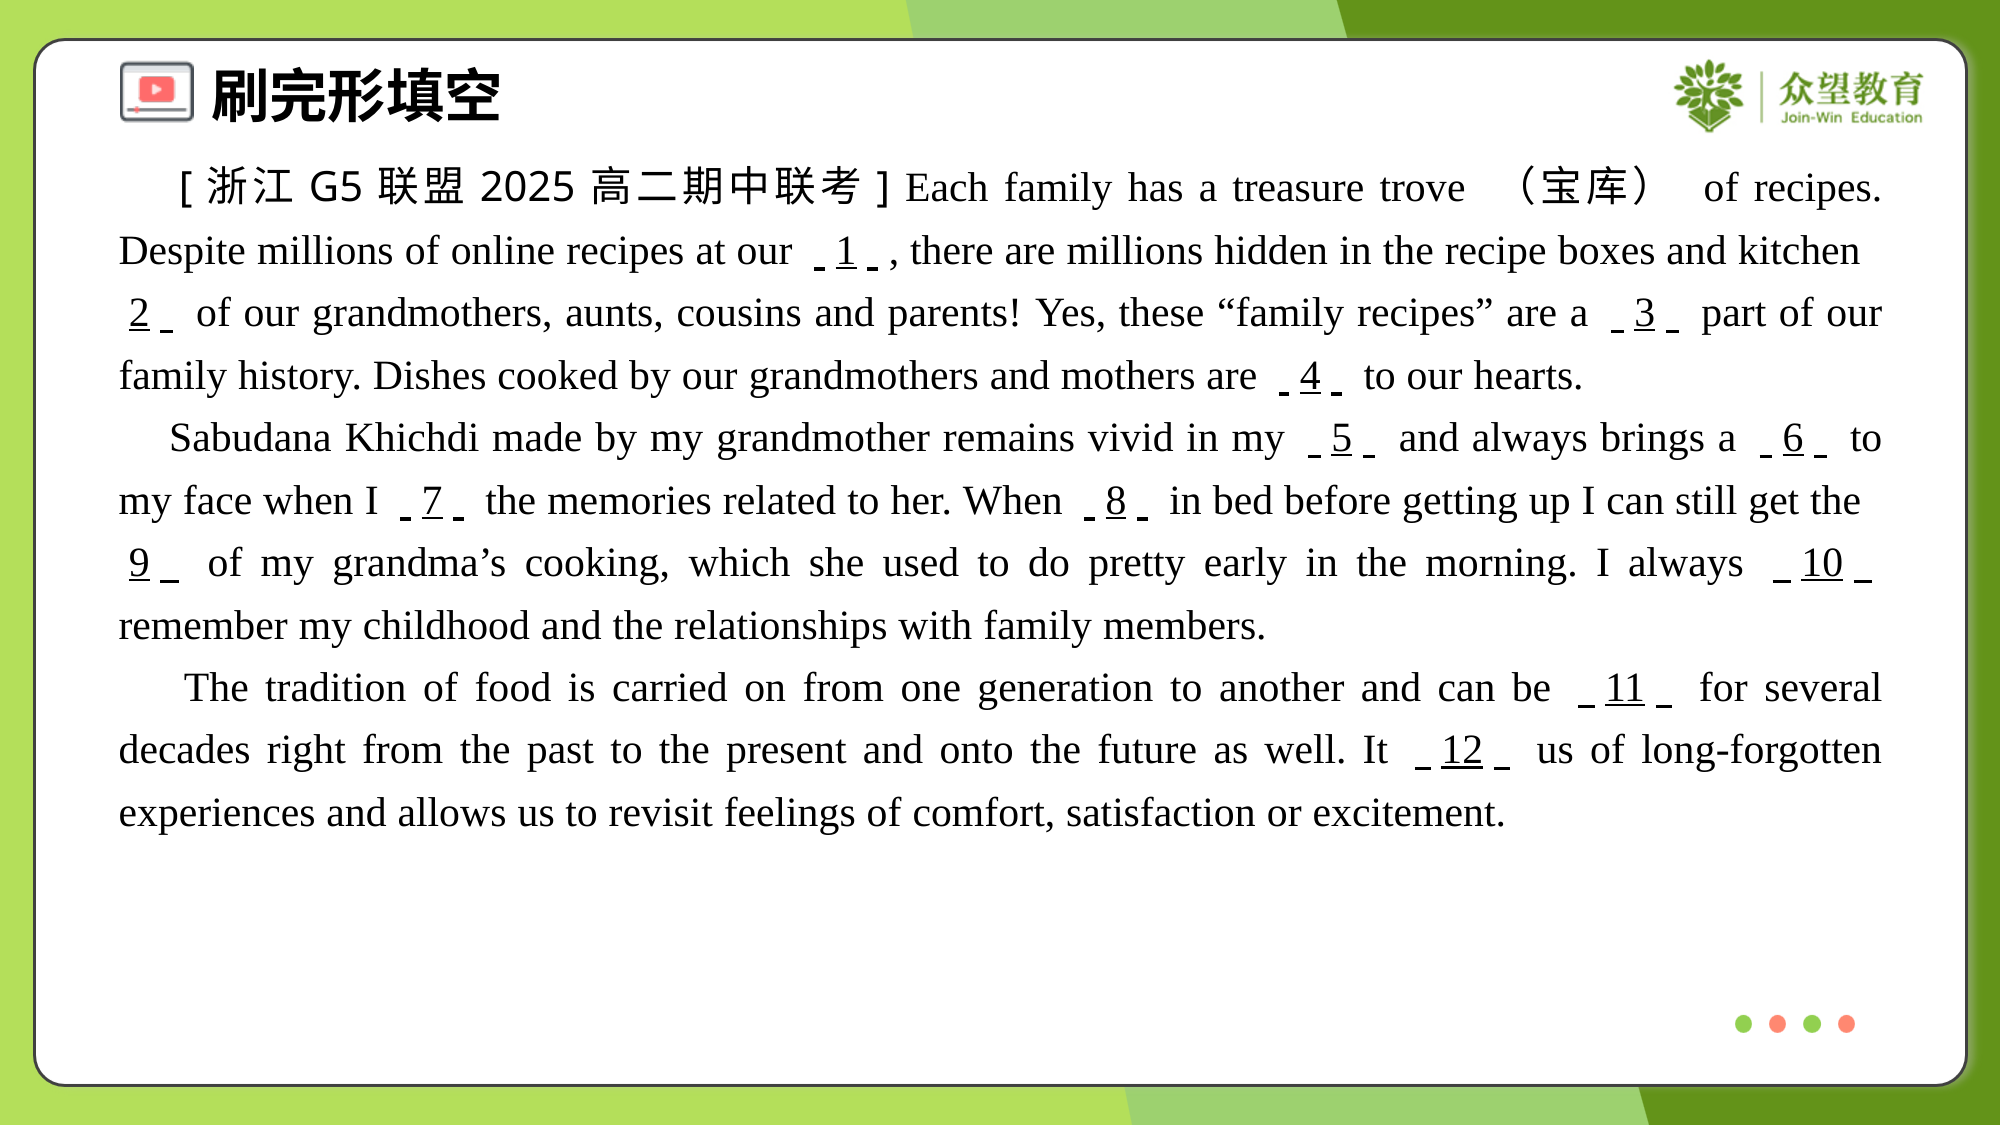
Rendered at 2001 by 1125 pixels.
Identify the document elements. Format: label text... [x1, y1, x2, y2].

text_box [浙江G5联盟2025高二期中联考] Each family has a treasure trove （宝库） of recipes. Despite millions of online recipes at our . .1. ., there are millions hidden in the recipe boxes and kitchen . .2. . of our grandmothers, aunts, cousins and parents! Yes, these “family recipes” are a . .3. . part of our family history. Dishes cooked by our grandmothers and mothers are . .4. . to our hearts. Sabudana Khichdi made by my grandmother remains vivid in my . .5. . and always brings a . .6. . to my face when I . .7. . the memories related to her. When . .8. . in bed before getting up I can still get the . .9. . of my grandma’s cooking, which she used to do pretty early in the morning. I always . .10. . remember my childhood and the relationships with family members. The tradition of food is carried on from one generation to another and can be . .11. . for several decades right from the past to the present and onto the future as well. It . .12. . us of long-forgotten experiences and allows us to revisit feelings of comfort, satisfaction or excitement. [118, 147, 1883, 898]
picture [0, 0, 2000, 1125]
